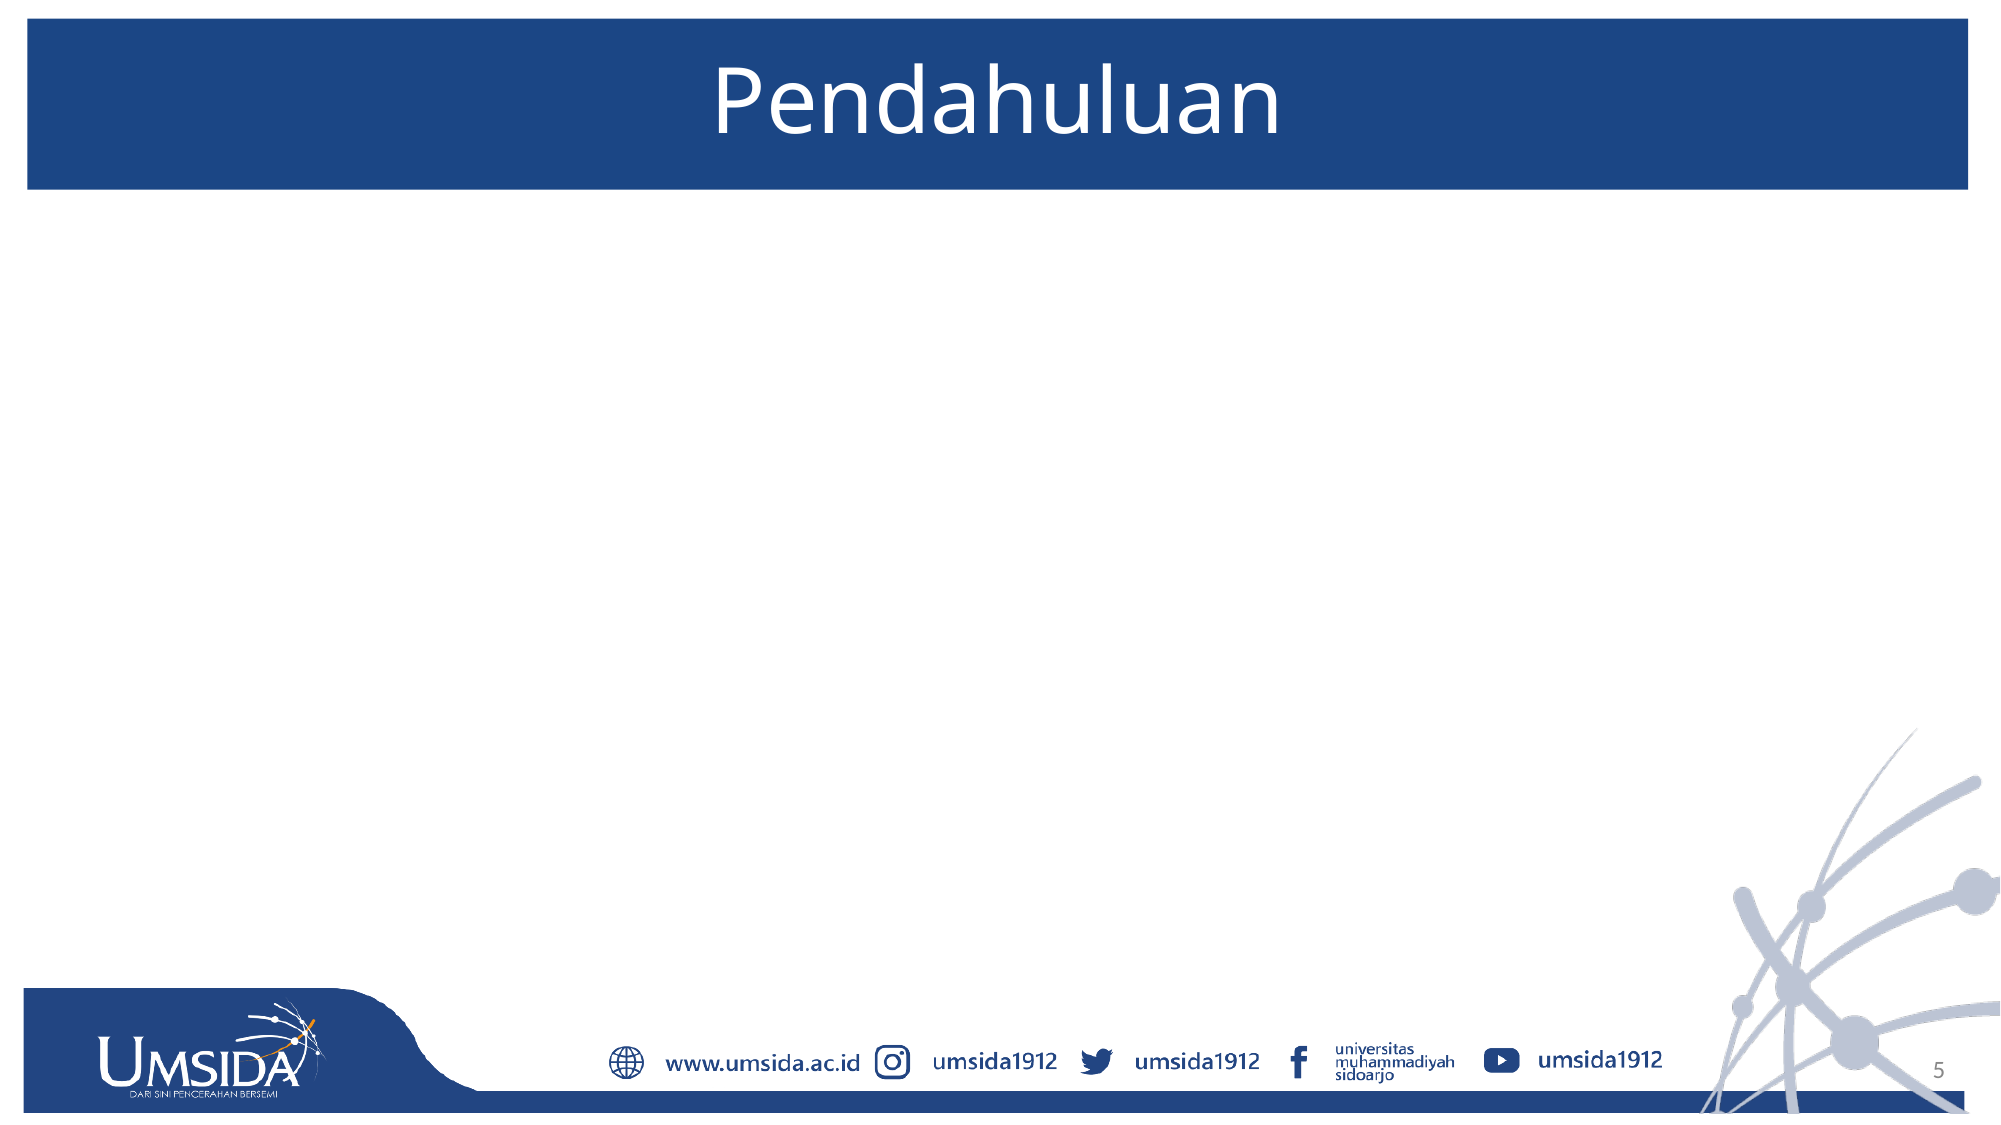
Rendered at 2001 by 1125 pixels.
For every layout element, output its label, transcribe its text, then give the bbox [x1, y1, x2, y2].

picture [23, 51, 2001, 1114]
title Pendahuluan [27, 18, 1969, 190]
